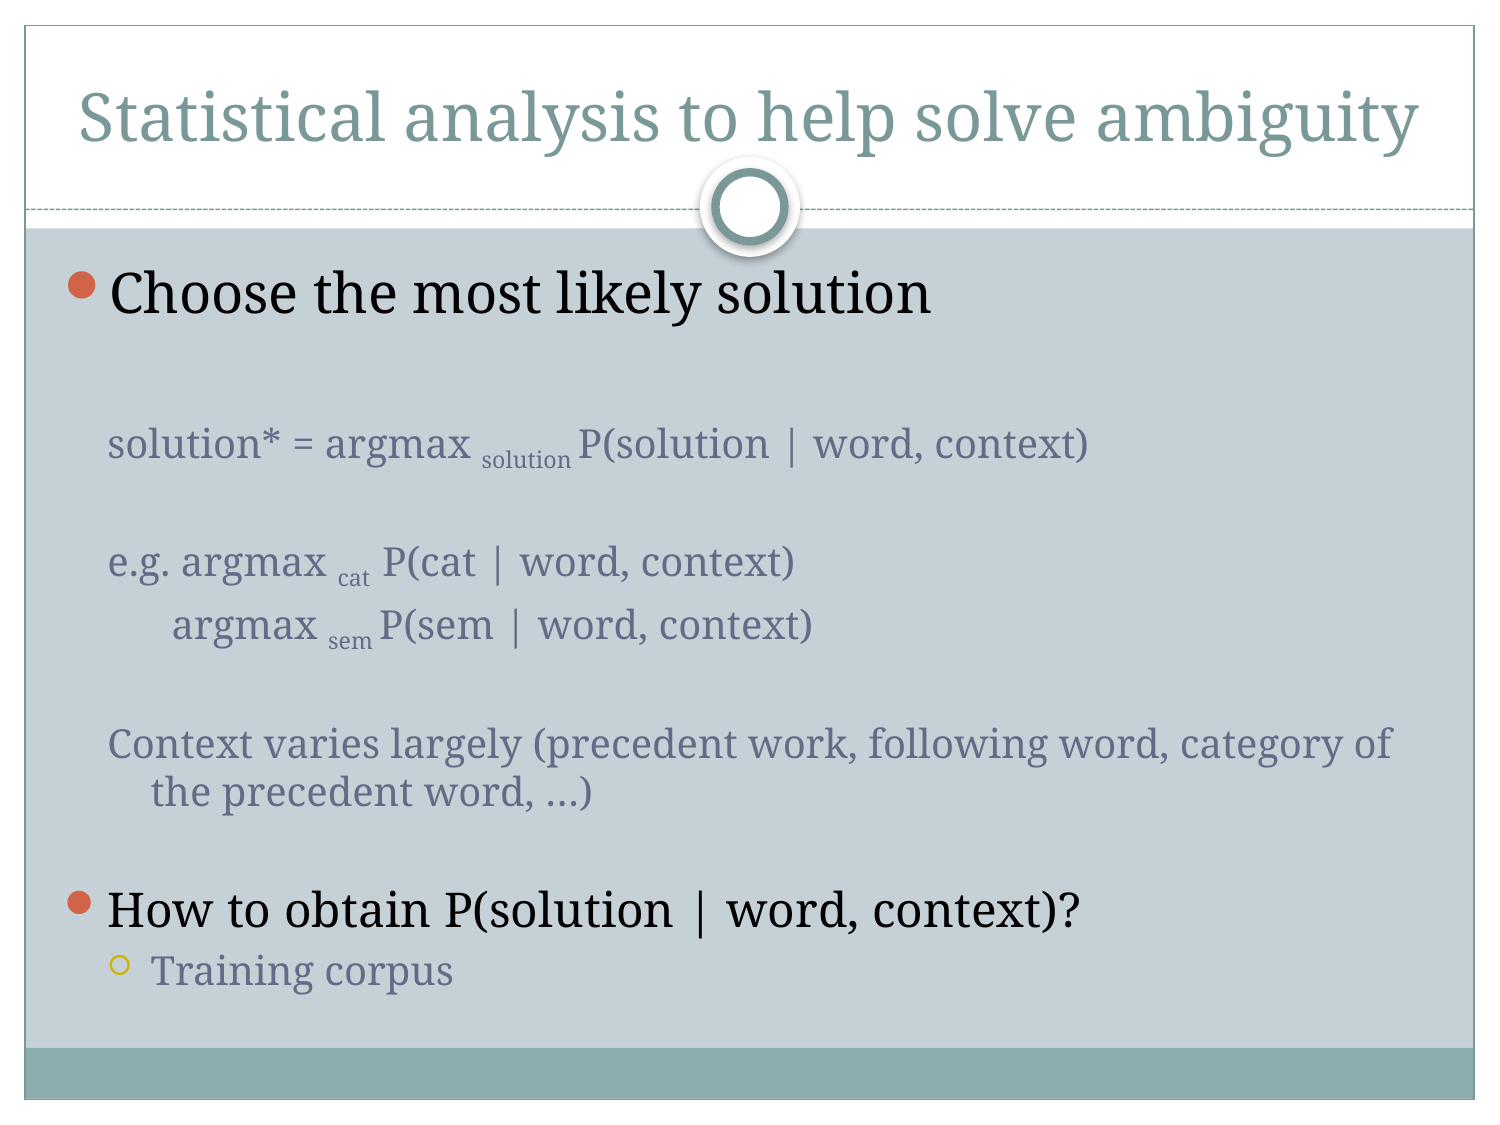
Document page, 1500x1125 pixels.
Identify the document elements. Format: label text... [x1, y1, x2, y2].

title Statistical analysis to help solve ambiguity [49, 37, 1450, 162]
list Choose the most likely solution solution* = argmax solution P(solution | word, context) e.g. argmax cat P(cat | word, context) argmax sem P(sem | word, context) Context varies largely (precedent work, following word, category of the precedent word, …) How to obtain P(solution | word, context)? Training corpus [49, 249, 1450, 1005]
